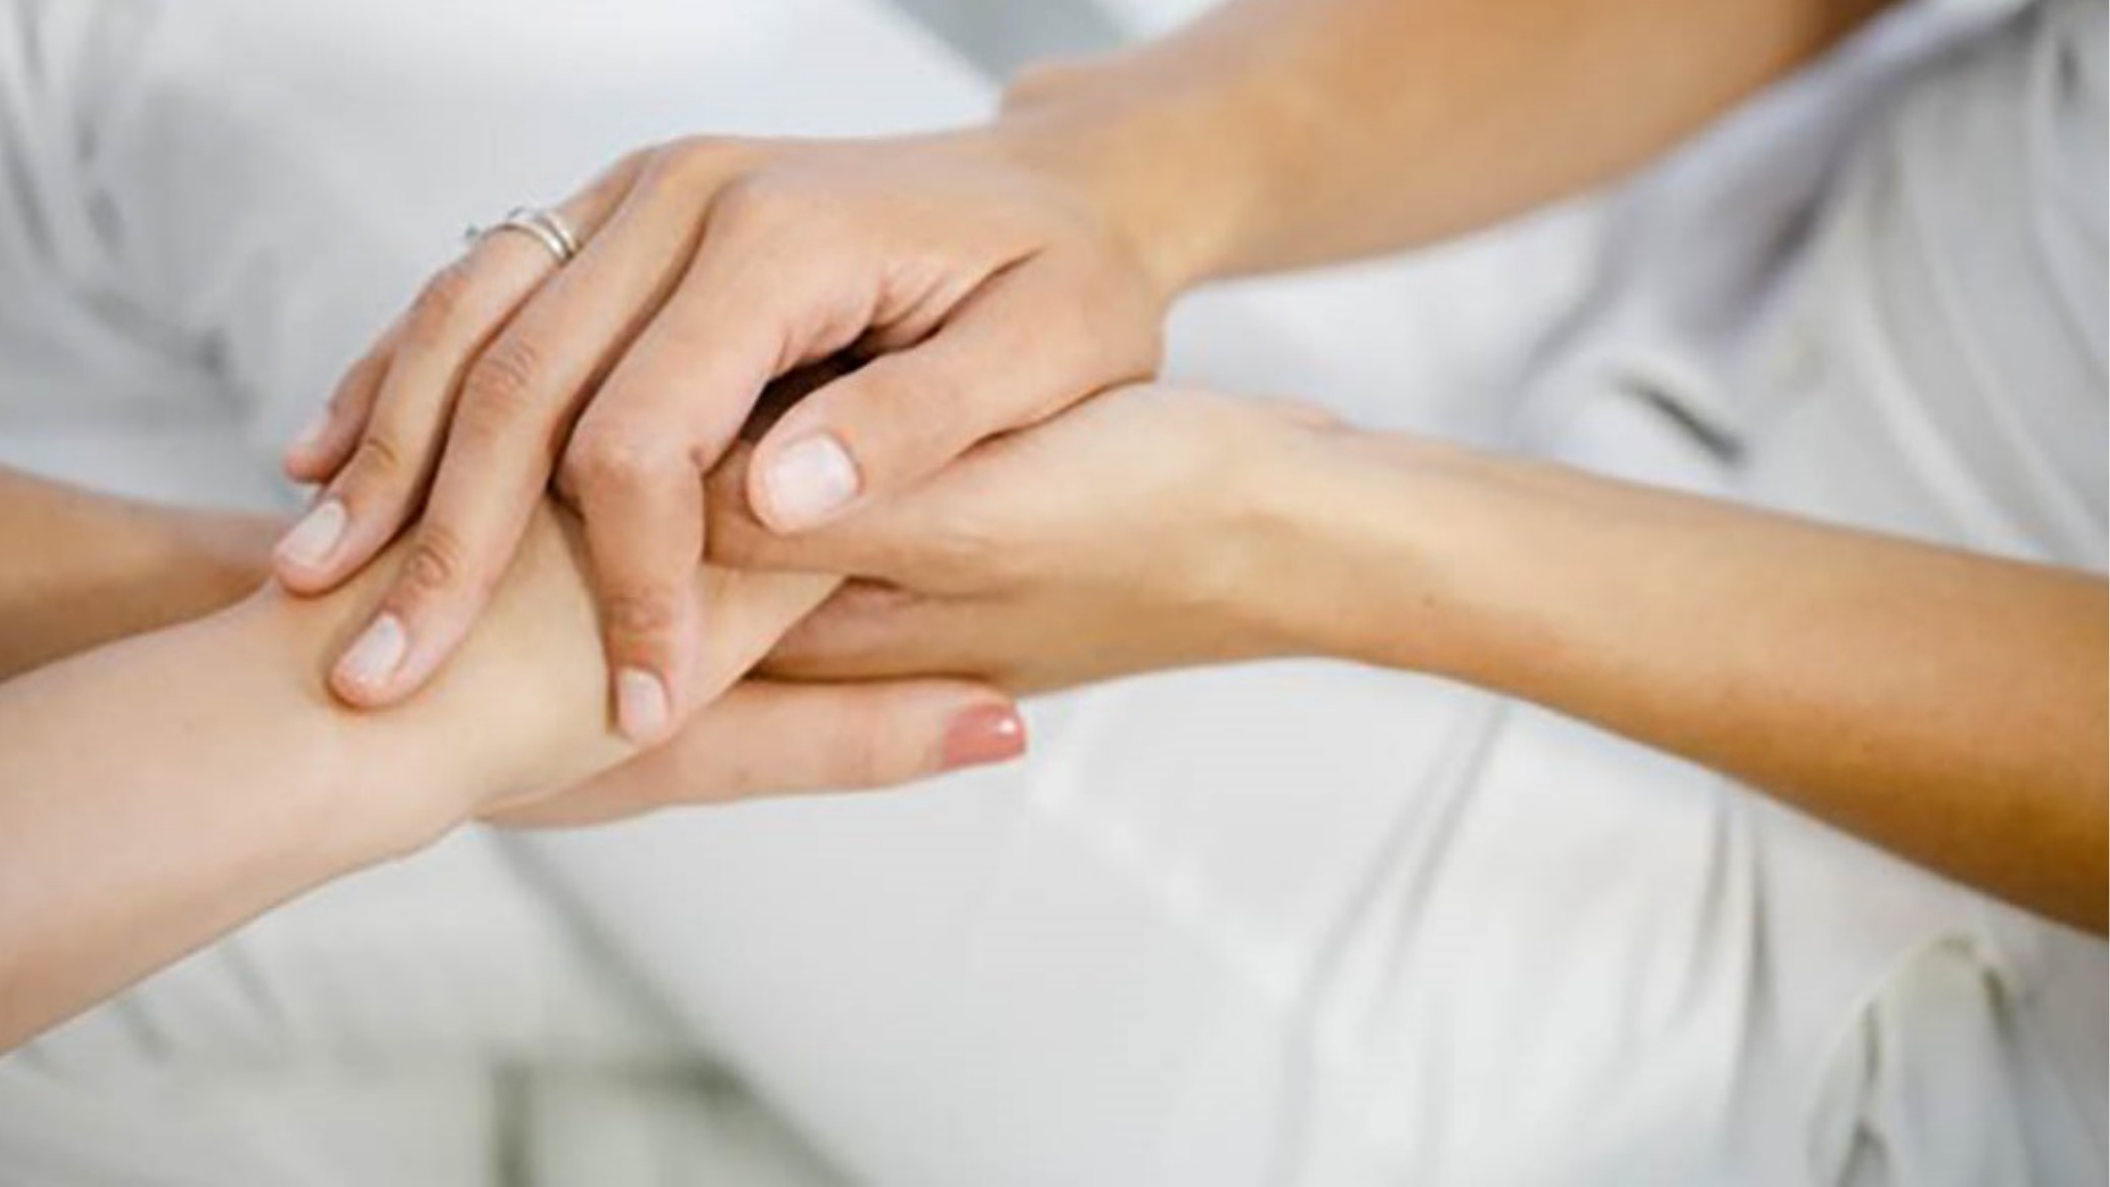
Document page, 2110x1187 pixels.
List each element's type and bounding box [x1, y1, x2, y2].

text_box [0, 0, 2110, 1187]
